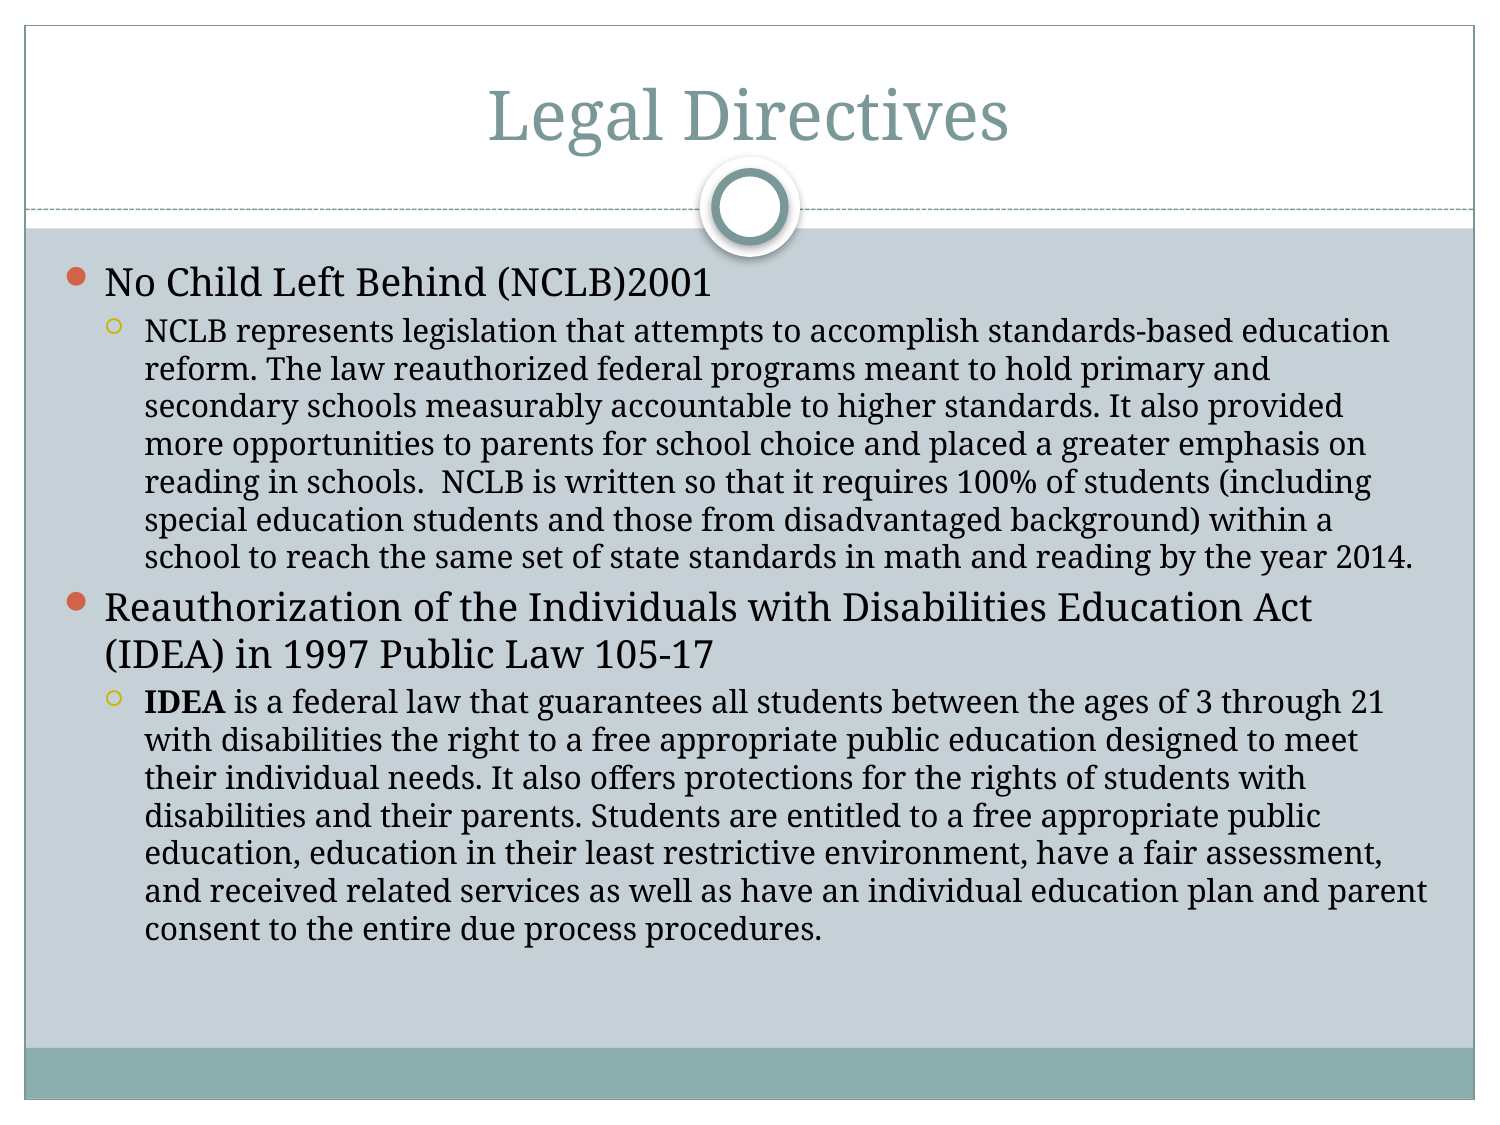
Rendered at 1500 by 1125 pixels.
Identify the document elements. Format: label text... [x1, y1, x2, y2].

list No Child Left Behind (NCLB)2001 NCLB represents legislation that attempts to accomplish standards-based education reform. The law reauthorized federal programs meant to hold primary and secondary schools measurably accountable to higher standards. It also provided more opportunities to parents for school choice and placed a greater emphasis on reading in schools. NCLB is written so that it requires 100% of students (including special education students and those from disadvantaged background) within a school to reach the same set of state standards in math and reading by the year 2014. Reauthorization of the Individuals with Disabilities Education Act (IDEA) in 1997 Public Law 105-17 IDEA is a federal law that guarantees all students between the ages of 3 through 21 with disabilities the right to a free appropriate public education designed to meet their individual needs. It also offers protections for the rights of students with disabilities and their parents. Students are entitled to a free appropriate public education, education in their least restrictive environment, have a fair assessment, and received related services as well as have an individual education plan and parent consent to the entire due process procedures. [49, 250, 1445, 1001]
title Legal Directives [49, 37, 1450, 162]
